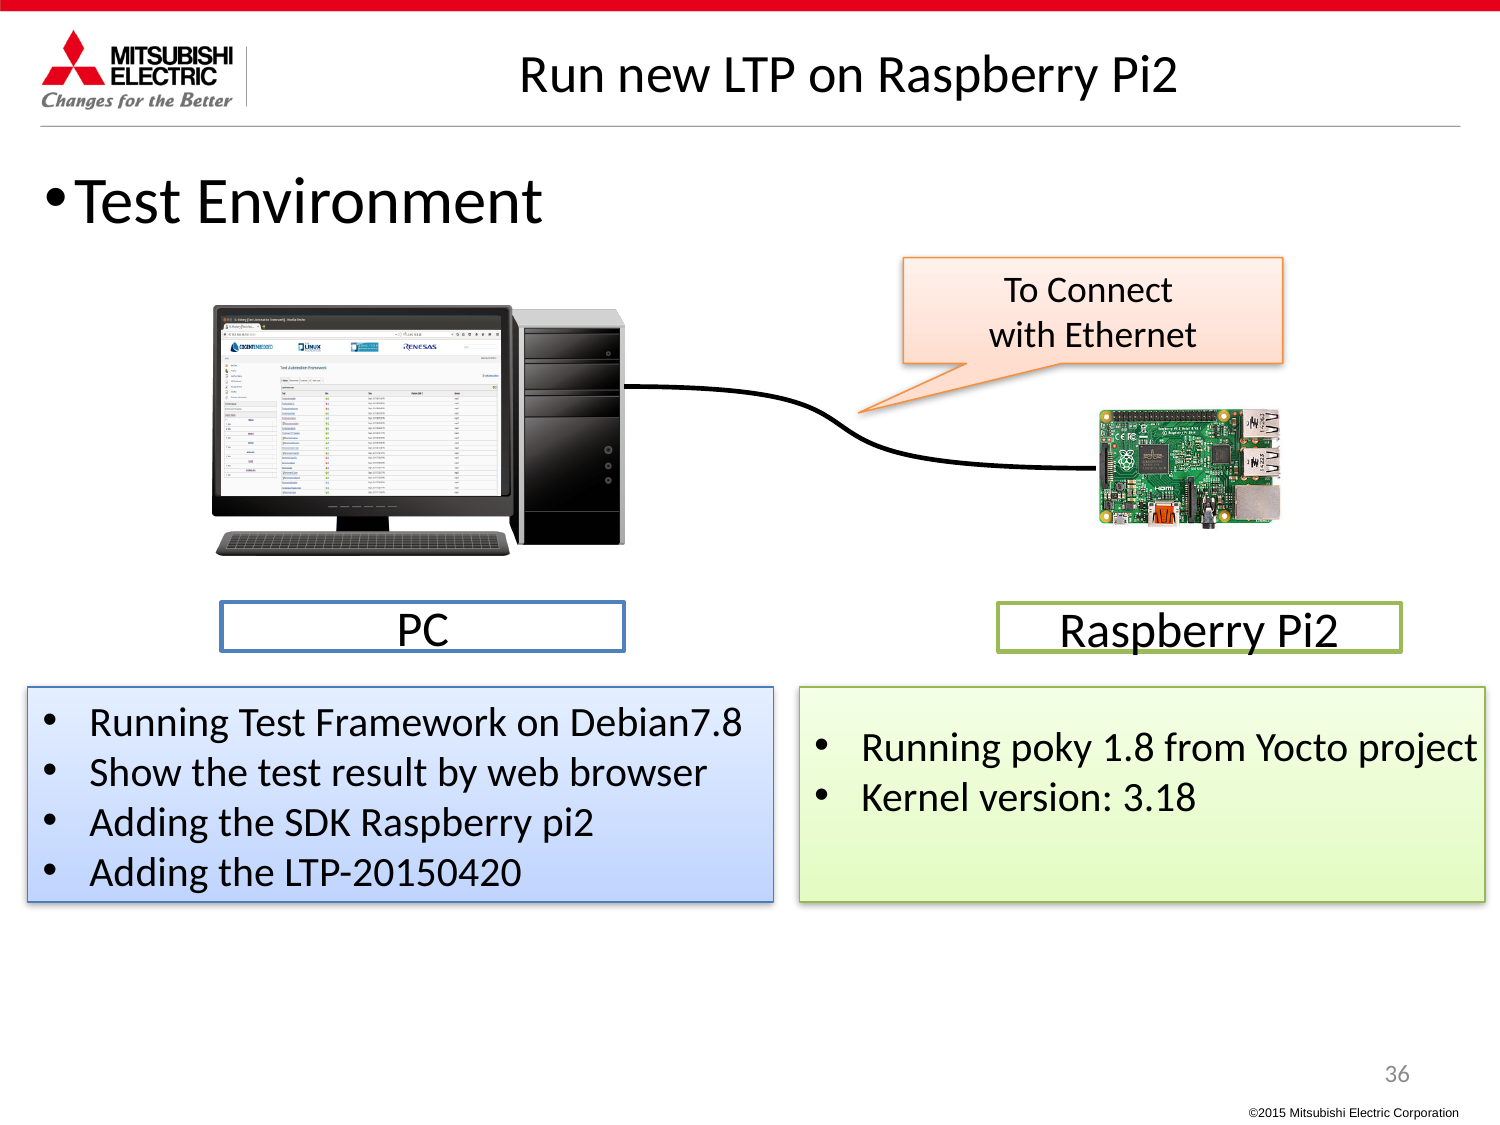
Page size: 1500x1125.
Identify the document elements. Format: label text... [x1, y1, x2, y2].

title Run new LTP on Raspberry Pi2 [242, 30, 1458, 112]
text_box To Connect with Ethernet [902, 256, 1284, 384]
text_box Running Test Framework on Debian7.8 Show the test result by web browser Adding the SDK Raspberry pi2 Adding the LTP-20150420 [27, 686, 774, 903]
picture [0, 0, 1500, 1125]
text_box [623, 386, 1097, 469]
list Test Environment [29, 149, 1483, 1035]
text_box Running poky 1.8 from Yocto project Kernel version: 3.18 [799, 686, 1486, 903]
slide_number 36 [1074, 1042, 1425, 1103]
text_box Raspberry Pi2 [996, 601, 1403, 654]
text_box PC [219, 600, 626, 653]
